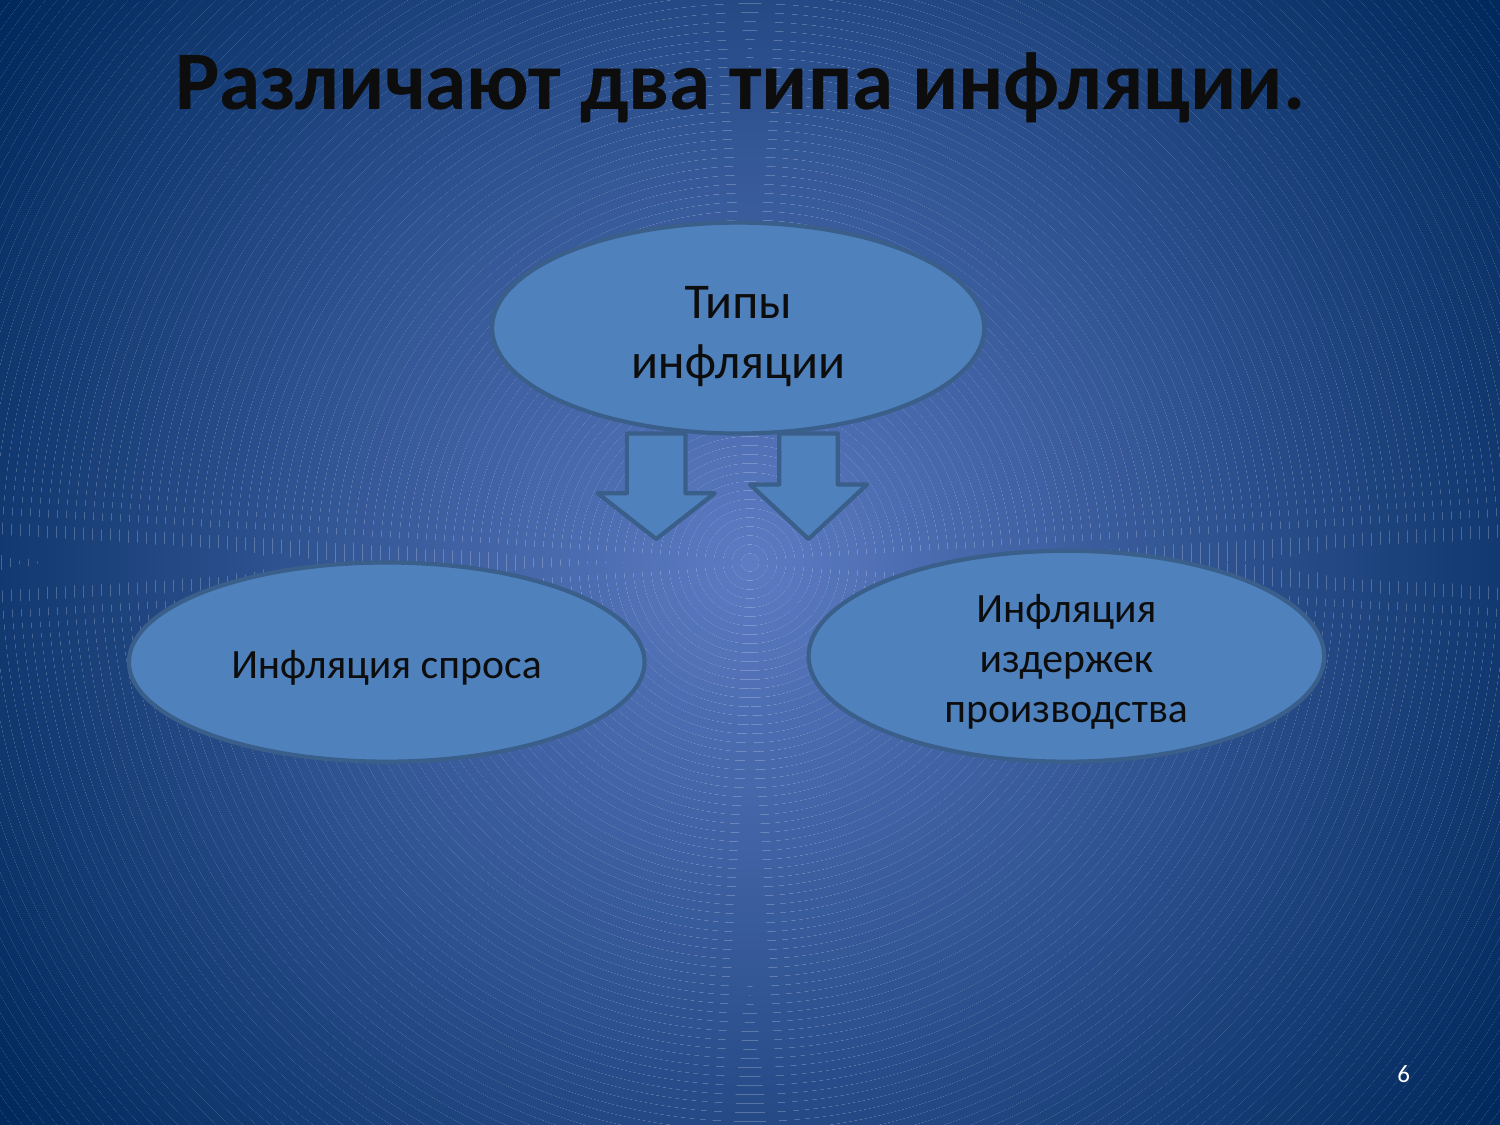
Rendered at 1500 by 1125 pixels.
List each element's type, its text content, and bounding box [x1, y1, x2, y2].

text_box Инфляция спроса [126, 560, 647, 764]
text_box Различают два типа инфляции. [0, 18, 1500, 134]
slide_number 6 [1074, 1042, 1425, 1103]
text_box Типы инфляции [490, 220, 987, 436]
text_box [595, 431, 717, 541]
text_box Инфляция издержек производства [806, 548, 1327, 764]
text_box [747, 431, 870, 541]
